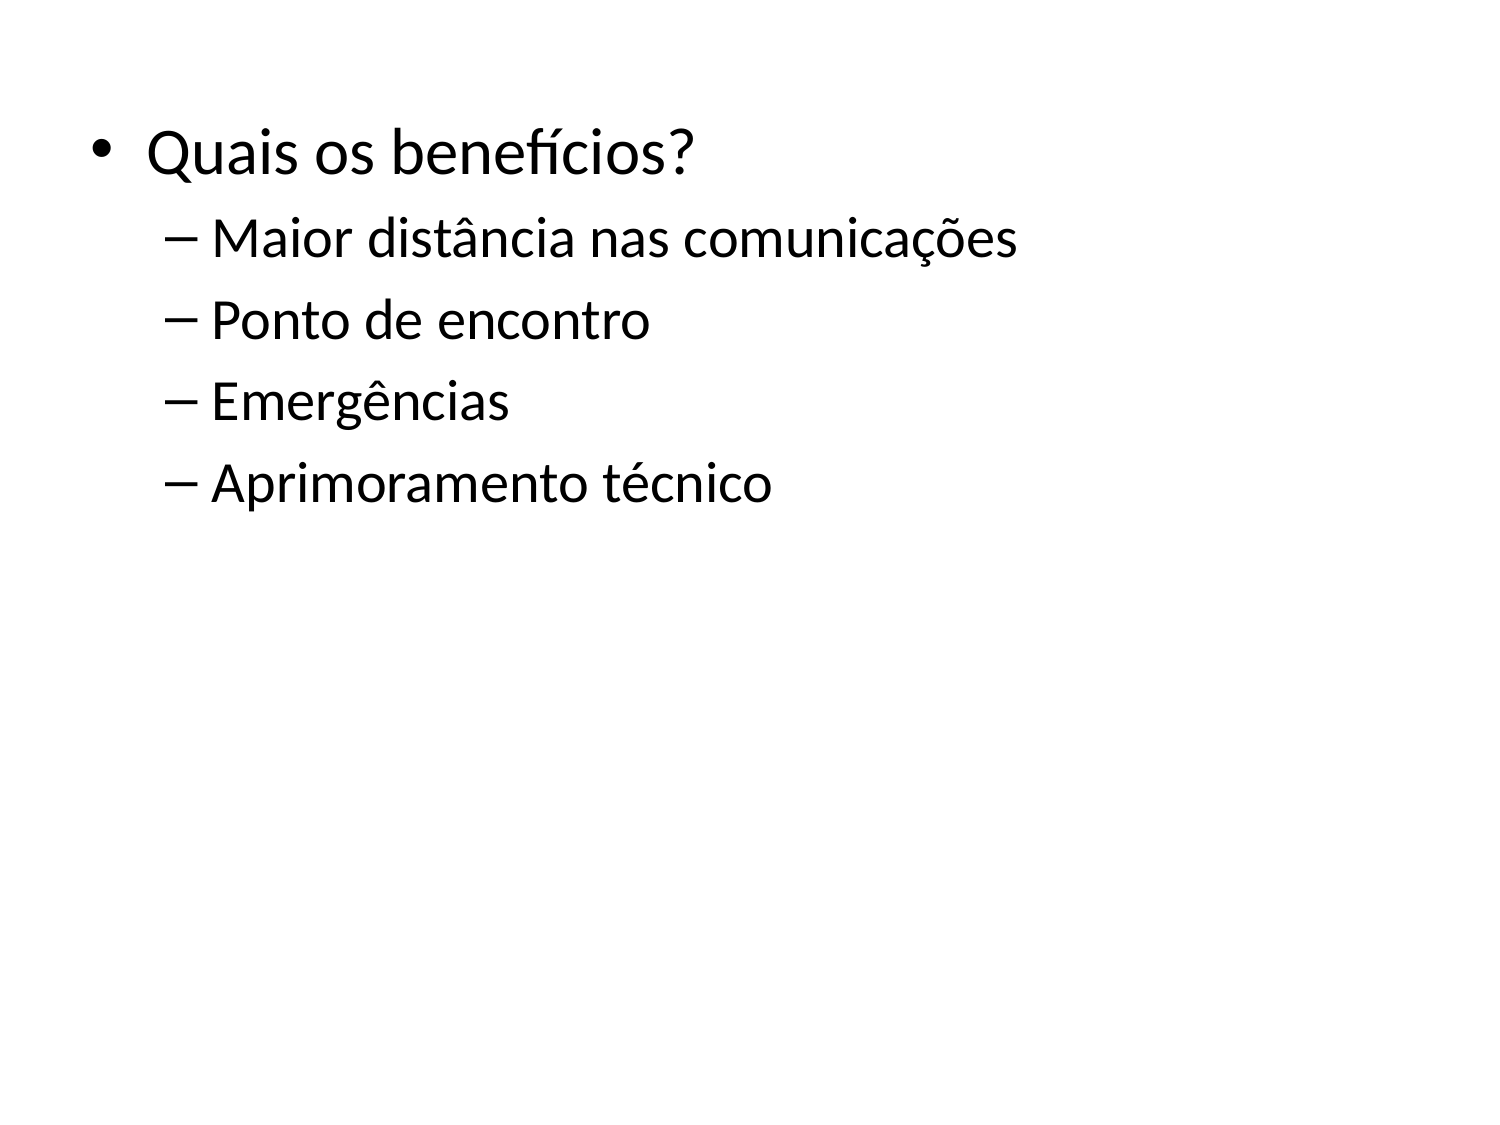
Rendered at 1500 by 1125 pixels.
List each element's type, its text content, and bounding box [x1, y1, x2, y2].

list Quais os benefícios? Maior distância nas comunicações Ponto de encontro Emergências Aprimoramento técnico [75, 99, 1425, 575]
